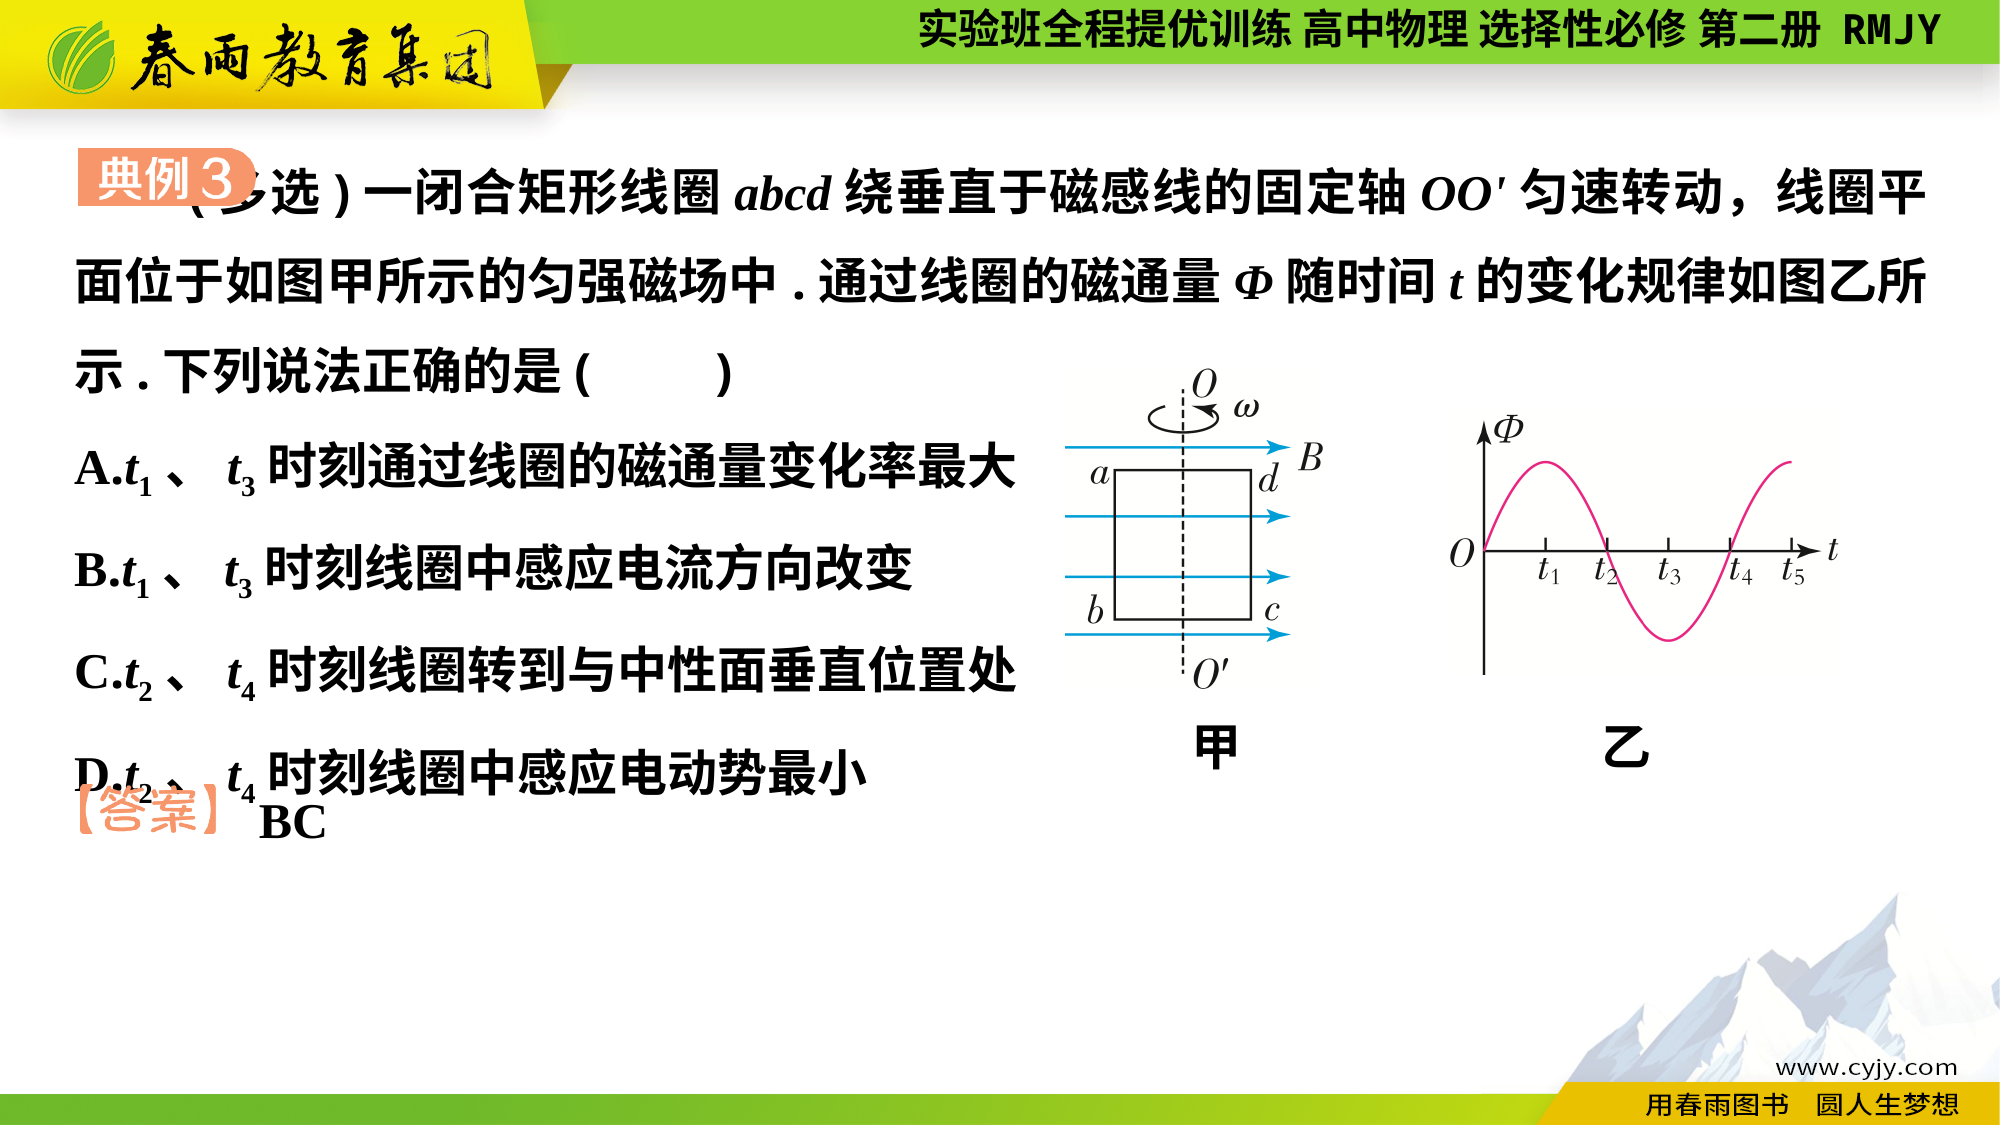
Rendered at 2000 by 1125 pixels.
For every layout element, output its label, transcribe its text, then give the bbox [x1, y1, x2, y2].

text_box 甲 乙 [1176, 677, 1667, 783]
picture [0, 0, 2000, 1125]
text_box BC [244, 751, 344, 857]
list (多选)一闭合矩形线圈abcd绕垂直于磁感线的固定轴OO'匀速转动，线圈平面位于如图甲所示的匀强磁场中.通过线圈的磁通量Φ随时间t的变化规律如图乙所示.下列说法正确的是( ) A.t1、t3时刻通过线圈的磁通量变化率最大 B.t1、t3时刻线圈中感应电流方向改变 C.t2、t4时刻线圈转到与中性面垂直位置处 D.t2、t4时刻线圈中感应电动势最小 [59, 122, 1944, 763]
